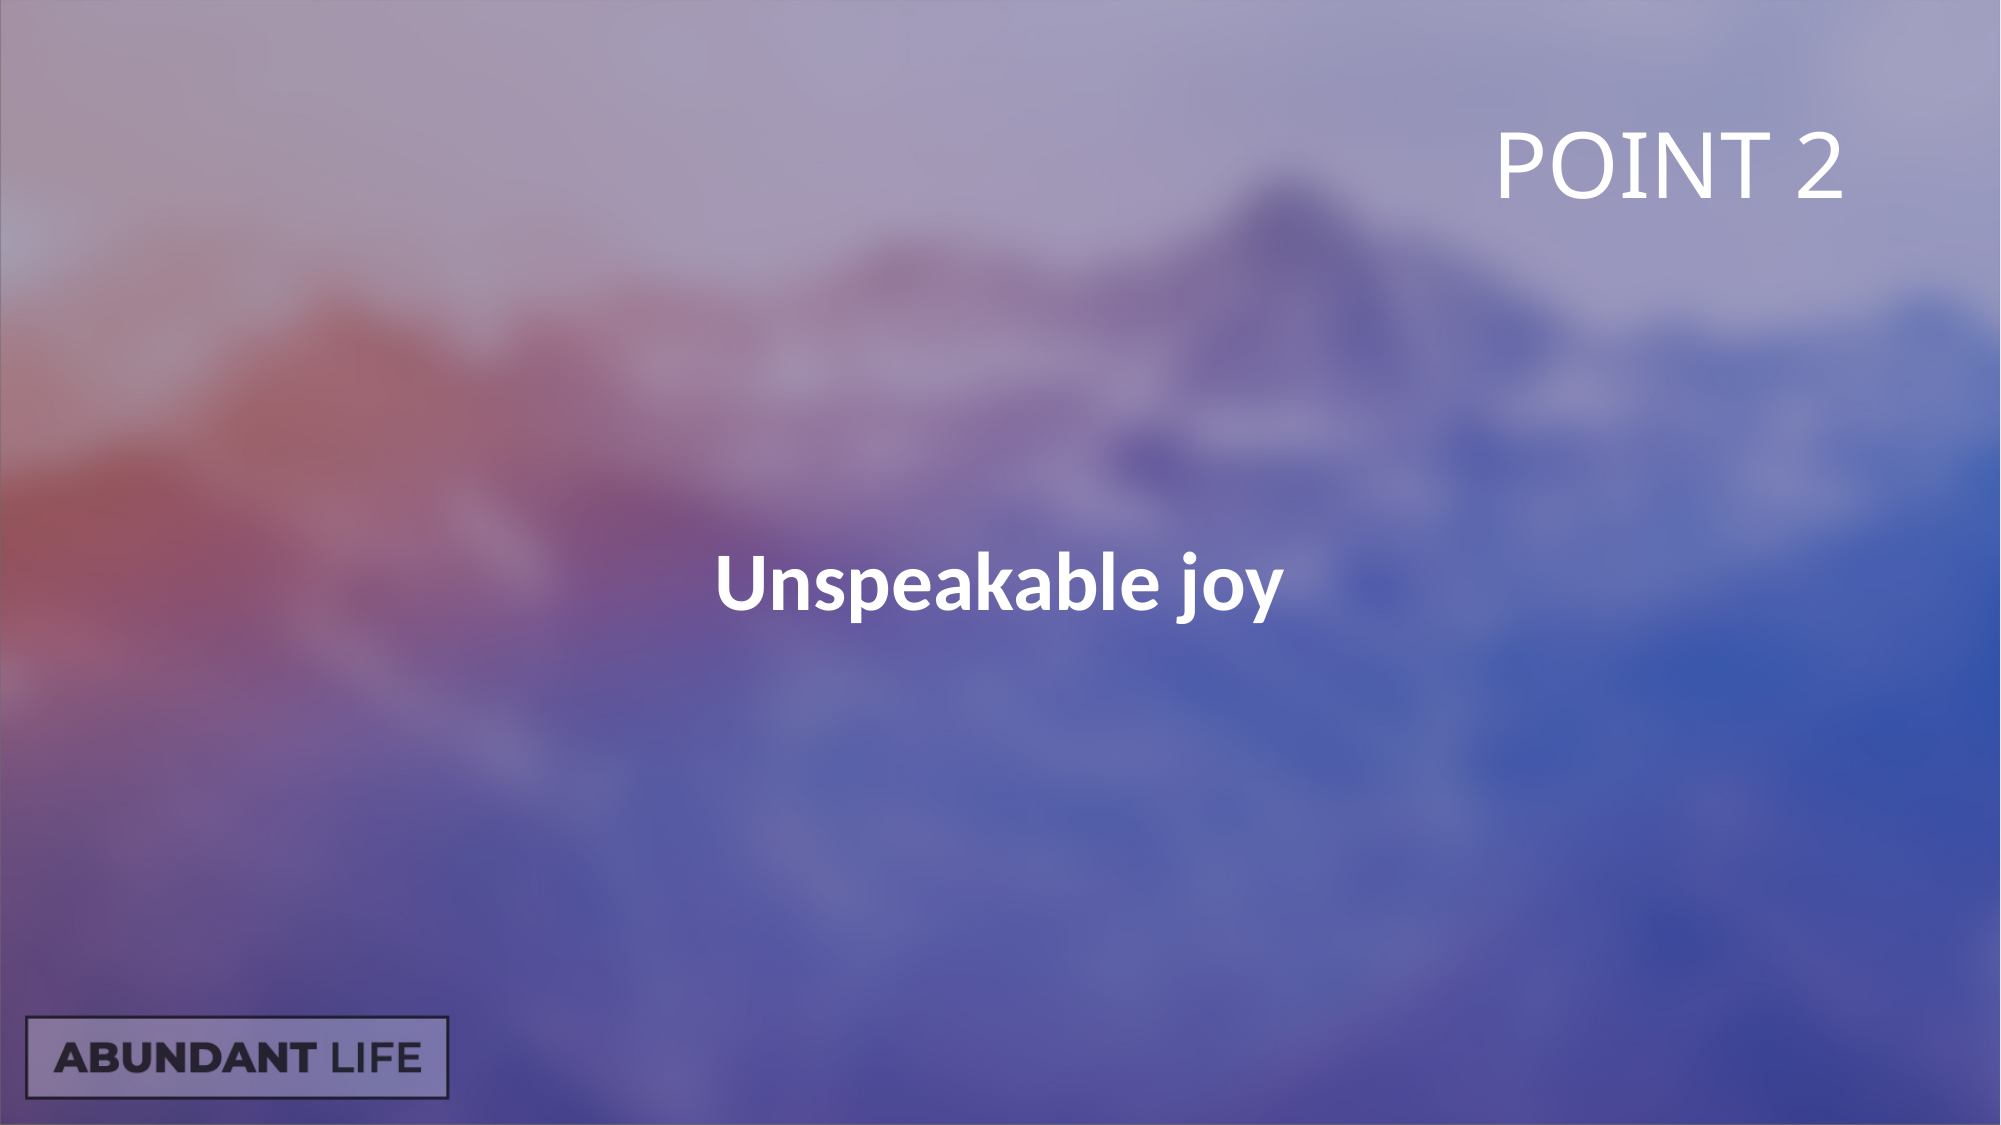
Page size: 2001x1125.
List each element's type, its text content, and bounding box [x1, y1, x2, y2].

title POINT 2 [137, 59, 1863, 278]
picture [0, 0, 2001, 1125]
list Unspeakable joy [137, 299, 1863, 1014]
